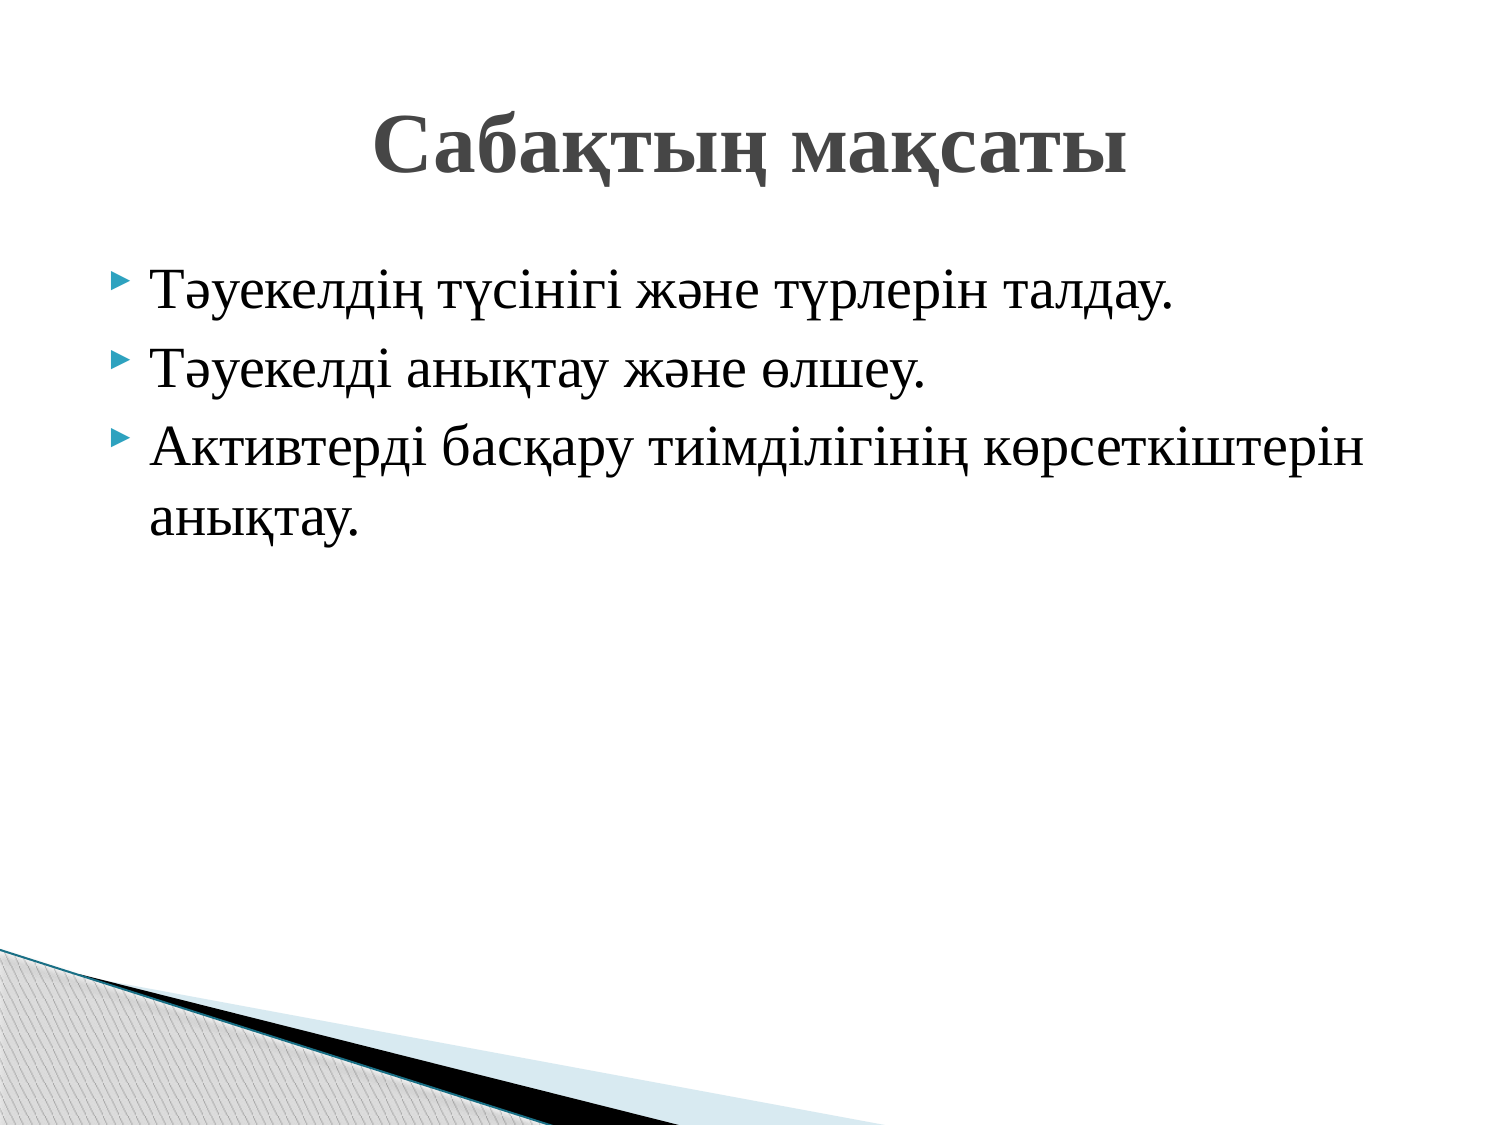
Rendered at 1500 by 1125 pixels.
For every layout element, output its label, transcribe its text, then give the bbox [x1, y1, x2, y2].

title Сабақтың мақсаты [75, 45, 1425, 233]
list Тәуекелдің түсінігі және түрлерін талдау. Тәуекелді анықтау және өлшеу. Активтерді басқару тиімділігінің көрсеткіштерін анықтау. [75, 243, 1425, 986]
